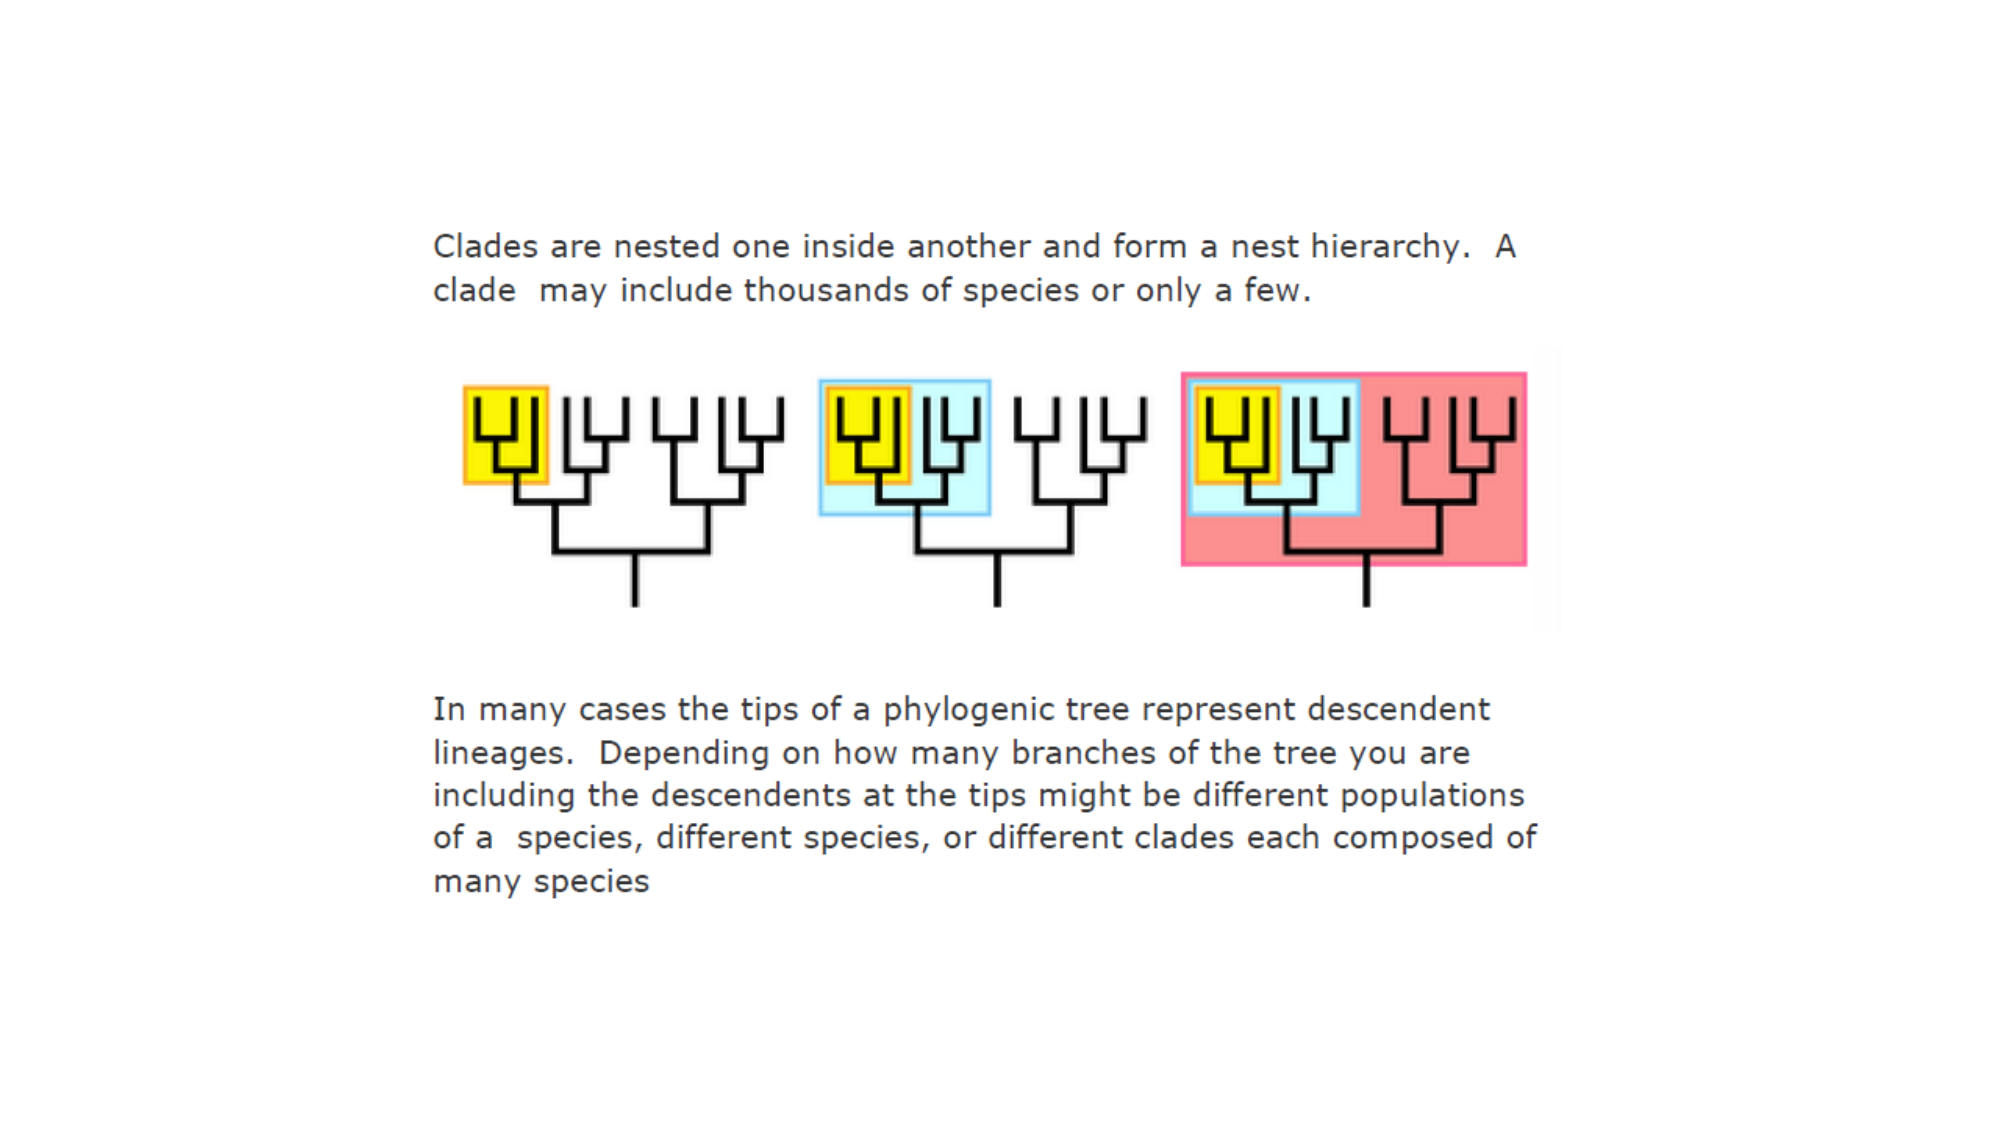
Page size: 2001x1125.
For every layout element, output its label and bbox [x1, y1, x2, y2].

picture [403, 217, 1597, 908]
